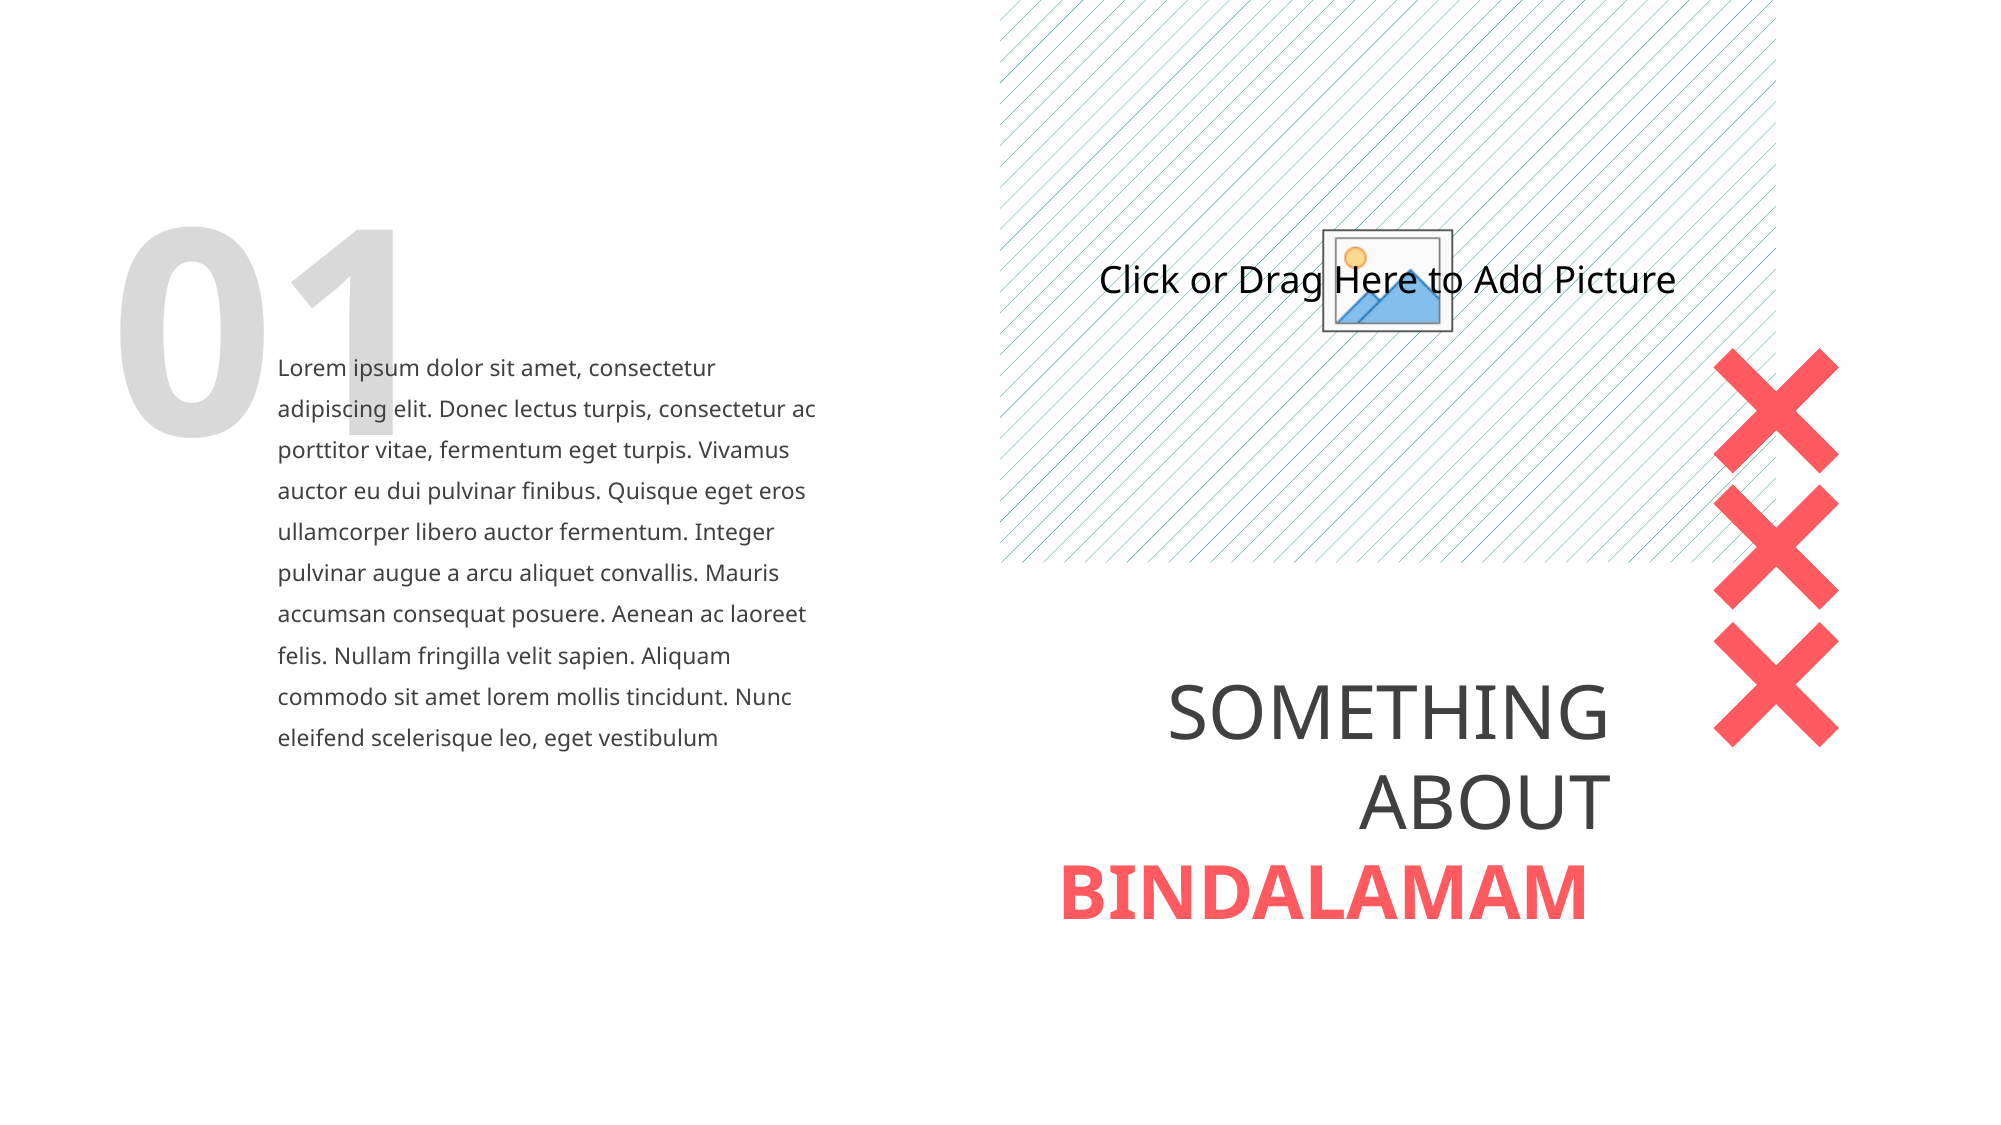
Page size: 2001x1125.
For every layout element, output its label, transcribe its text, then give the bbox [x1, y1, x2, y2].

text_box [1701, 335, 1852, 760]
picture [999, 0, 1777, 563]
text_box SOMETHING ABOUT BINDALAMAM [967, 656, 1626, 942]
text_box 01 [95, 140, 754, 501]
text_box Lorem ipsum dolor sit amet, consectetur adipiscing elit. Donec lectus turpis, consectetur ac porttitor vitae, fermentum eget turpis. Vivamus auctor eu dui pulvinar finibus. Quisque eget eros ullamcorper libero auctor fermentum. Integer pulvinar augue a arcu aliquet convallis. Mauris accumsan consequat posuere. Aenean ac laoreet felis. Nullam fringilla velit sapien. Aliquam commodo sit amet lorem mollis tincidunt. Nunc eleifend scelerisque leo, eget vestibulum [262, 332, 836, 759]
